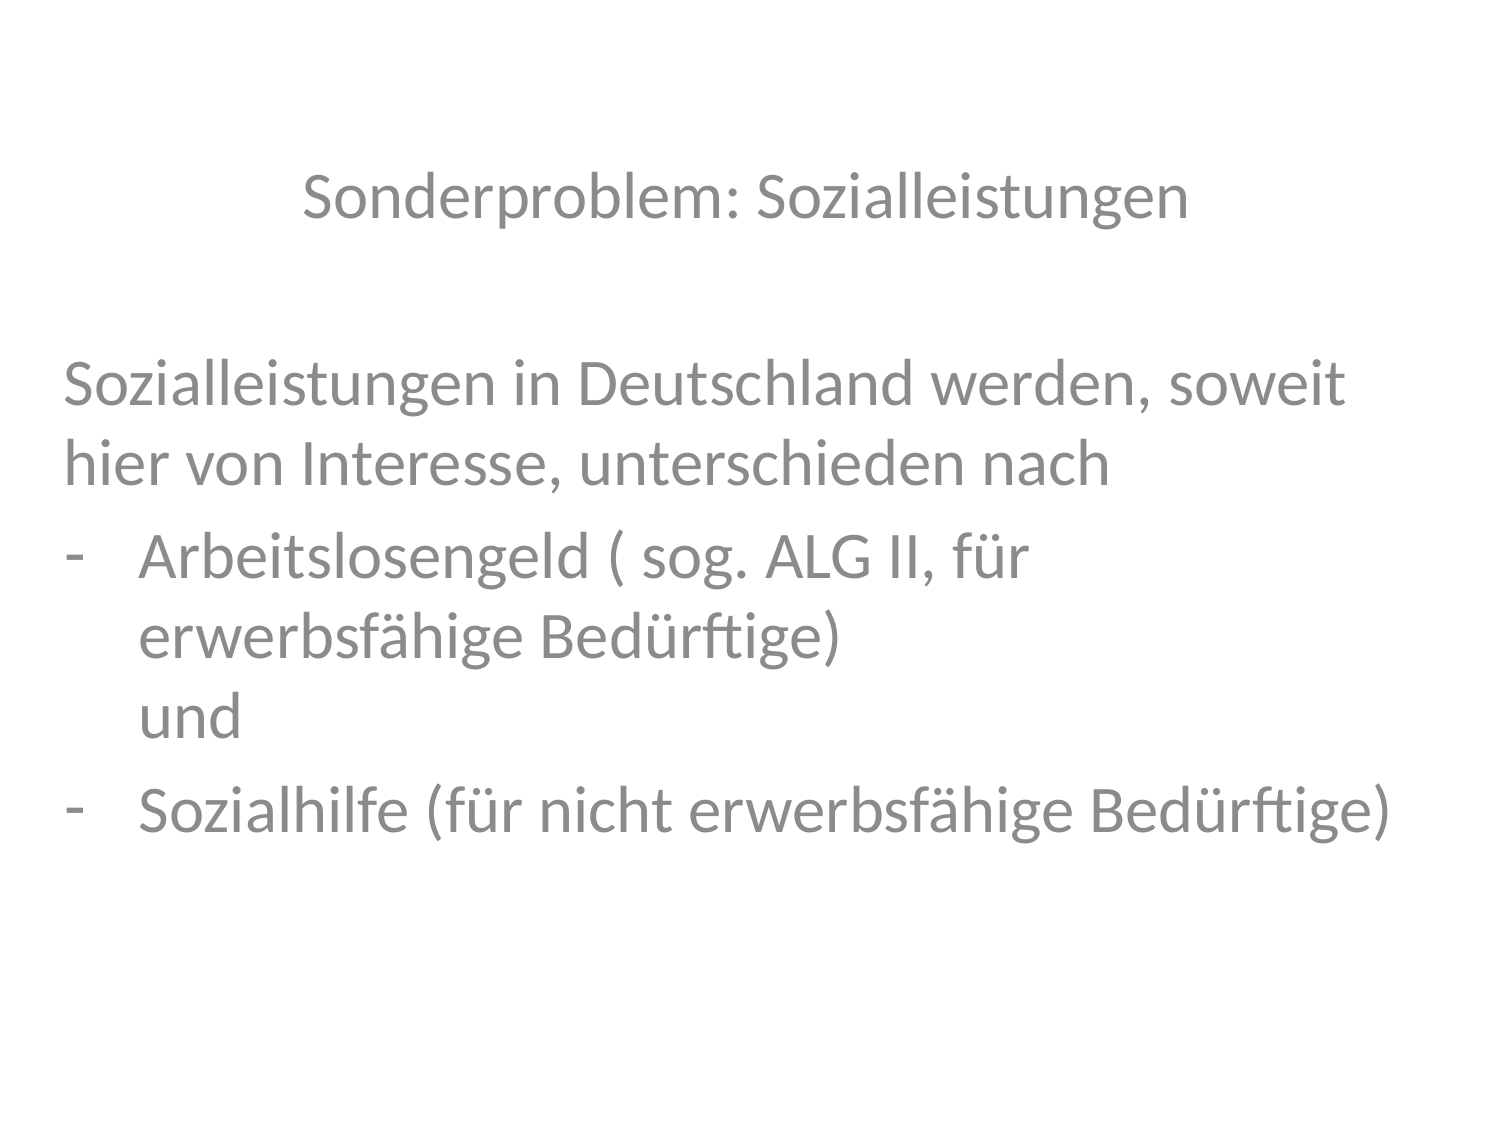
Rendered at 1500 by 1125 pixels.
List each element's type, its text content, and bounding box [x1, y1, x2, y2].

subtitle Sonderproblem: Sozialleistungen Sozialleistungen in Deutschland werden, soweit hier von Interesse, unterschieden nach Arbeitslosengeld ( sog. ALG II, für erwerbsfähige Bedürftige) und Sozialhilfe (für nicht erwerbsfähige Bedürftige) [48, 50, 1446, 1063]
